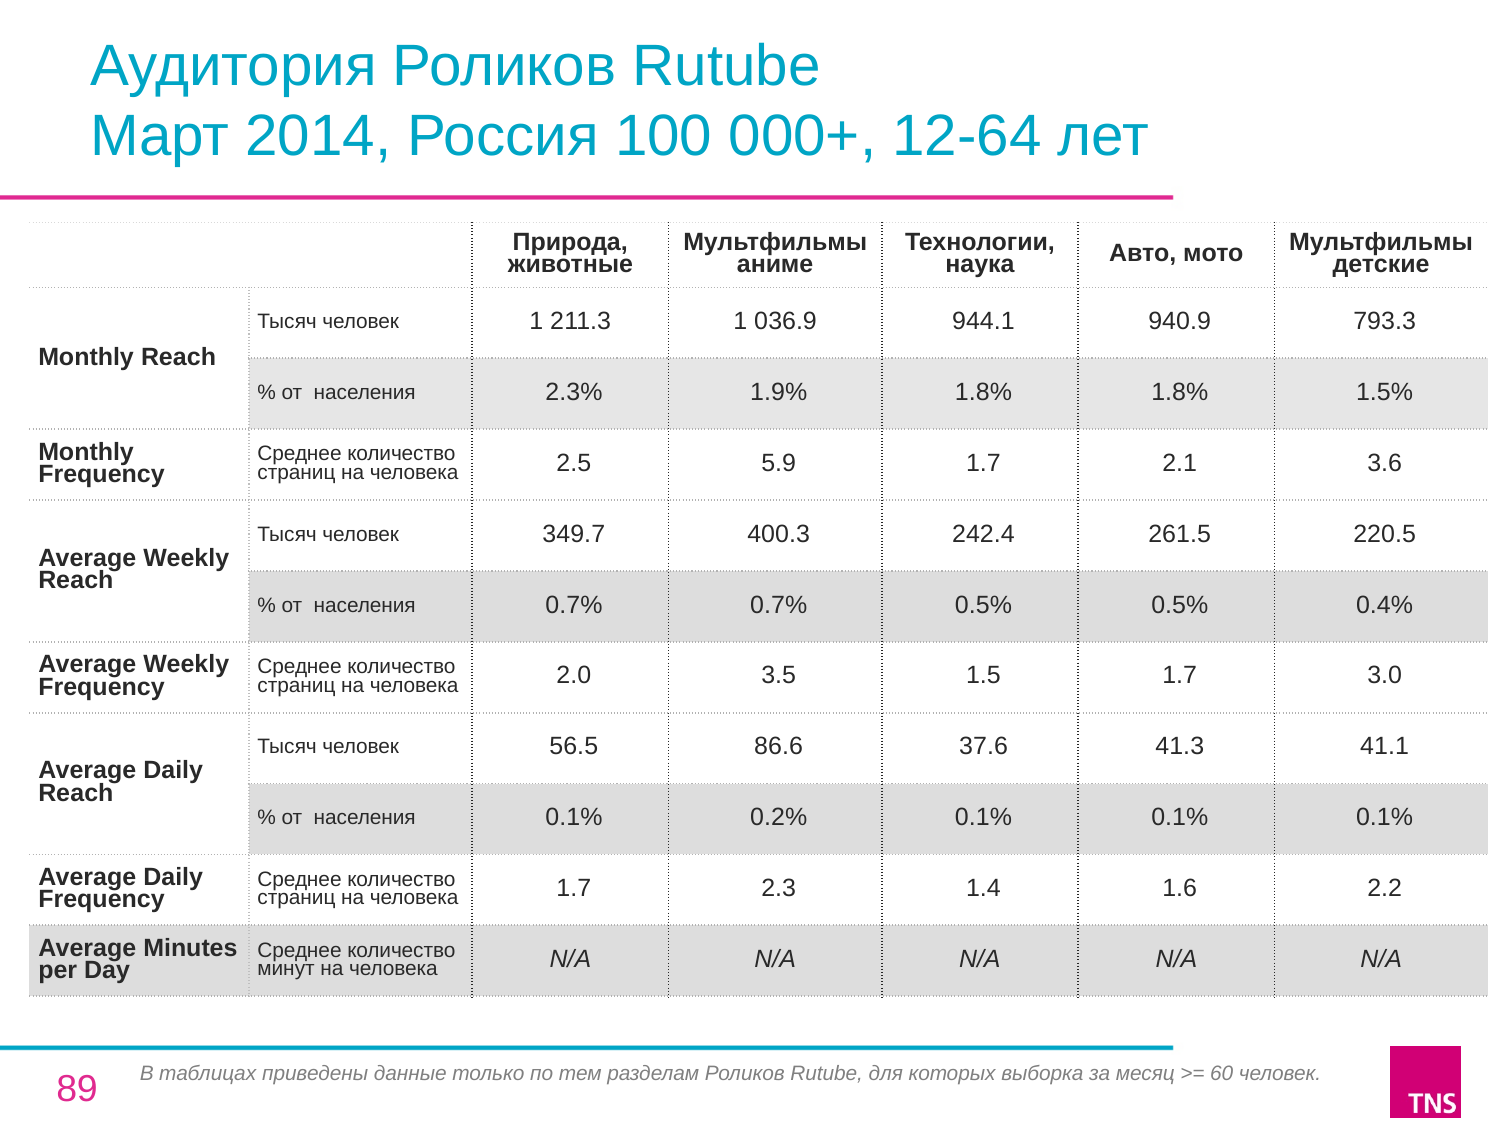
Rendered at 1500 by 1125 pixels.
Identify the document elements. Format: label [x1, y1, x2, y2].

table_header [29, 223, 1488, 287]
picture [0, 0, 1500, 1125]
slide_number [40, 1055, 392, 1125]
table_cell [29, 287, 1488, 996]
text_box [124, 1052, 1463, 1092]
title [74, 8, 1476, 187]
